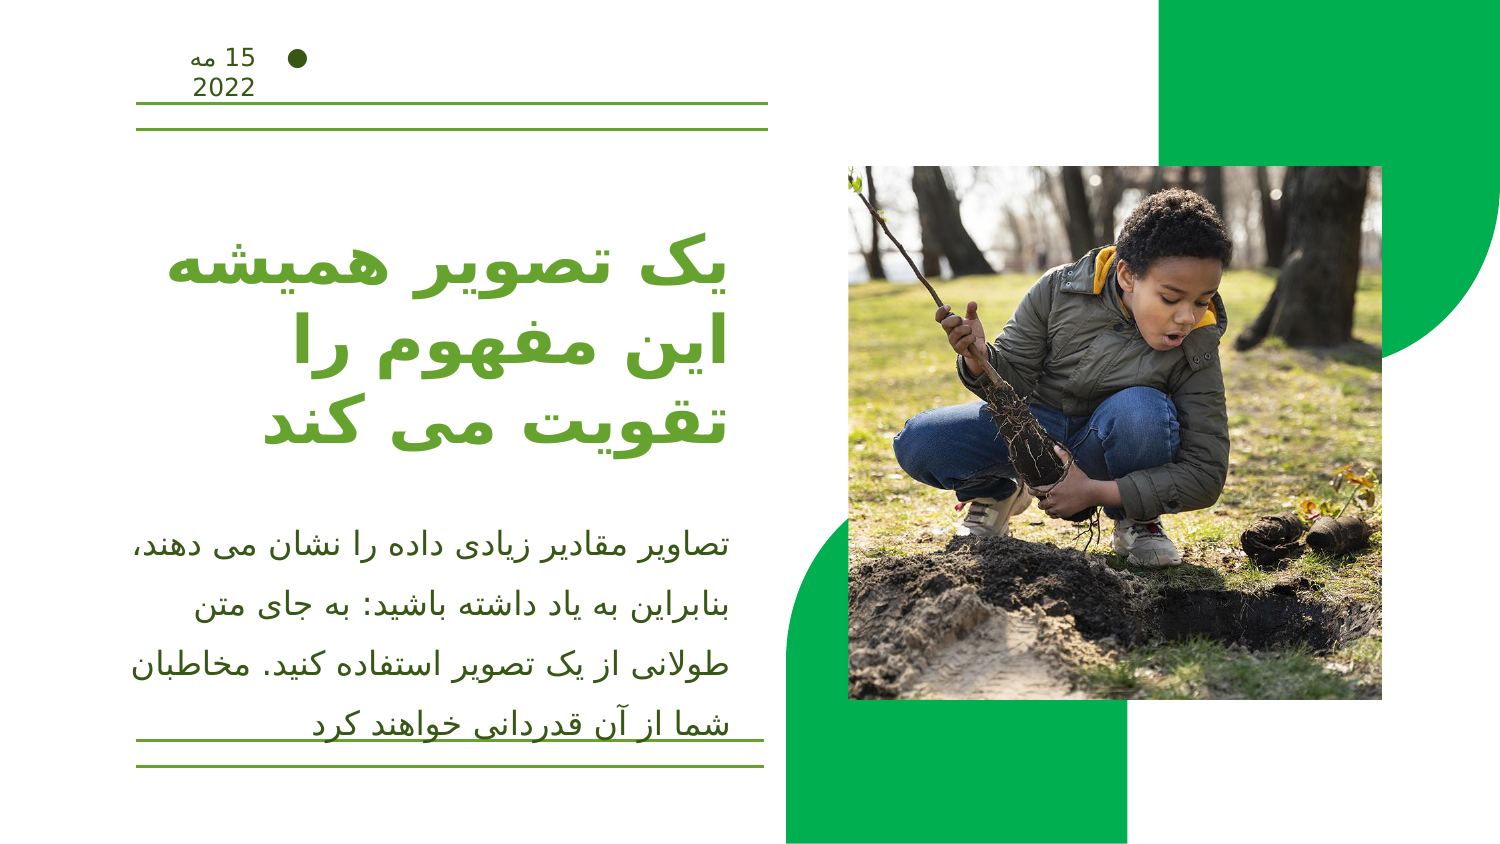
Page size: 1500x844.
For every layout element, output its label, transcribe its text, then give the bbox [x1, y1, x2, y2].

subtitle تصاویر مقادیر زیادی داده را نشان می دهند، بنابراین به یاد داشته باشید: به جای متن طولانی از یک تصویر استفاده کنید. مخاطبان شما از آن قدردانی خواهند کرد [84, 487, 747, 687]
title یک تصویر همیشه این مفهوم را تقویت می کند [118, 202, 747, 472]
picture [848, 166, 1382, 700]
title 15 مه 2022 [120, 51, 347, 91]
